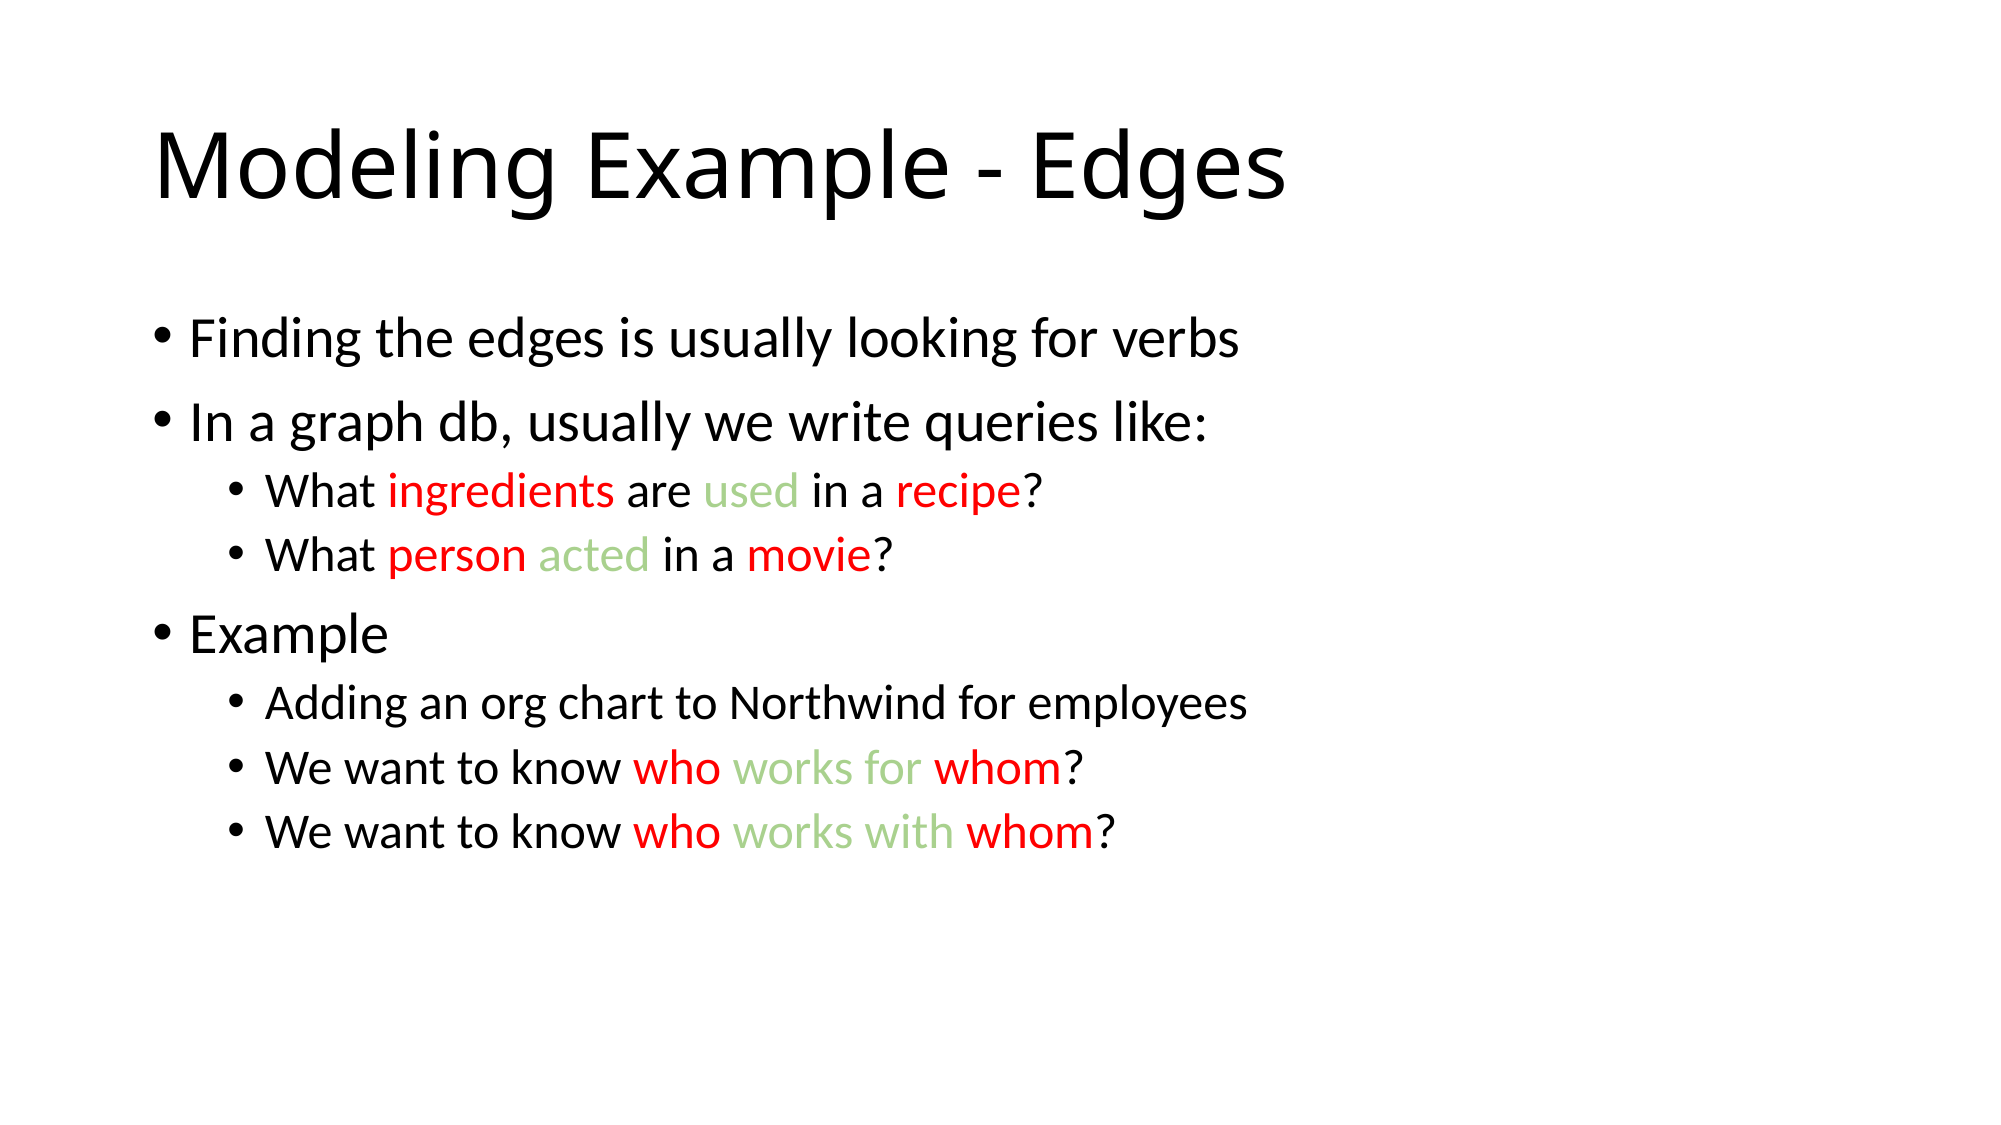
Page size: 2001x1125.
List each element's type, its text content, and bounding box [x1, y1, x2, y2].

title Modeling Example - Edges [137, 59, 1863, 278]
list Finding the edges is usually looking for verbs In a graph db, usually we write queries like: What ingredients are used in a recipe? What person acted in a movie? Example Adding an org chart to Northwind for employees We want to know who works for whom? We want to know who works with whom? [137, 299, 1863, 1014]
